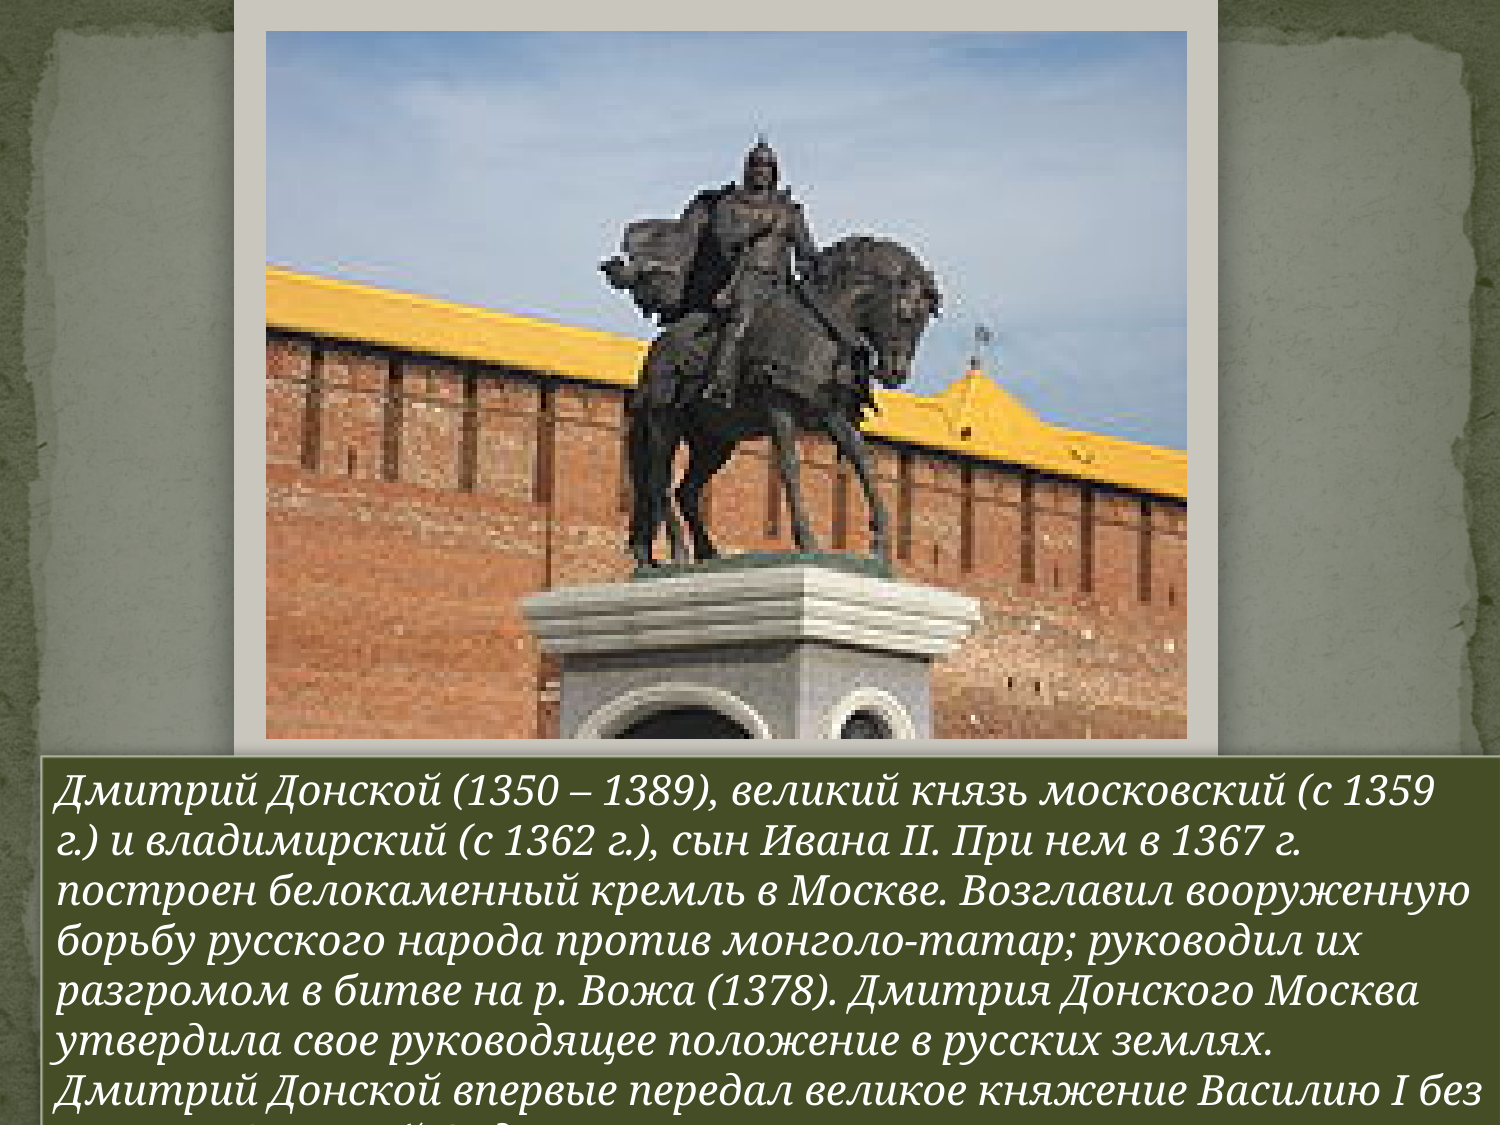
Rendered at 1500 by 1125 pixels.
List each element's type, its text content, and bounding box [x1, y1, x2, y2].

text_box Дмитрий Донской (1350 – 1389), великий князь московский (с 1359 г.) и владимирский (с 1362 г.), сын Ивана II. При нем в 1367 г. построен белокаменный кремль в Москве. Возглавил вооруженную борьбу русского народа против монголо-татар; руководил их разгромом в битве на р. Вожа (1378). Дмитрия Донского Москва утвердила свое руководящее положение в русских землях. Дмитрий Донской впервые передал великое княжение Василию I без санкции Золотой Орды.. [42, 757, 1500, 1125]
picture [266, 31, 1187, 739]
